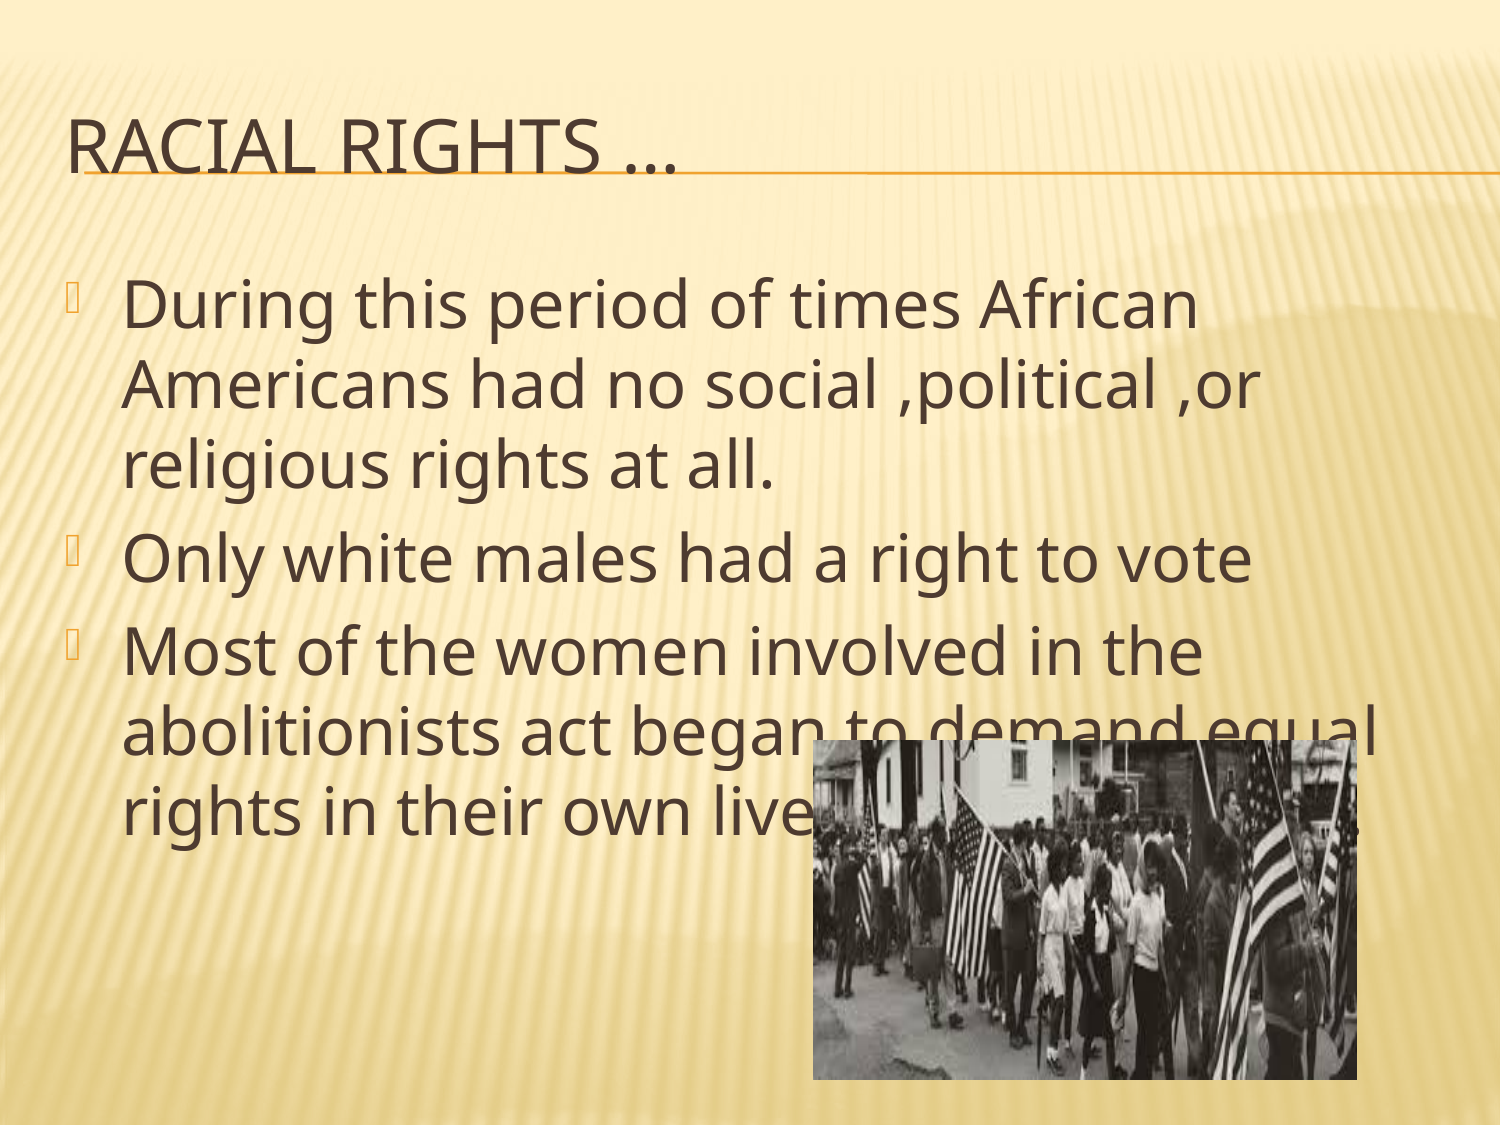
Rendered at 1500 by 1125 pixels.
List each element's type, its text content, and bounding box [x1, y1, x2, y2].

title Racial Rights … [50, 75, 1475, 213]
picture [812, 740, 1357, 1080]
list During this period of times African Americans had no social ,political ,or religious rights at all. Only white males had a right to vote Most of the women involved in the abolitionists act began to demand equal rights in their own lives and experience. [50, 254, 1475, 998]
